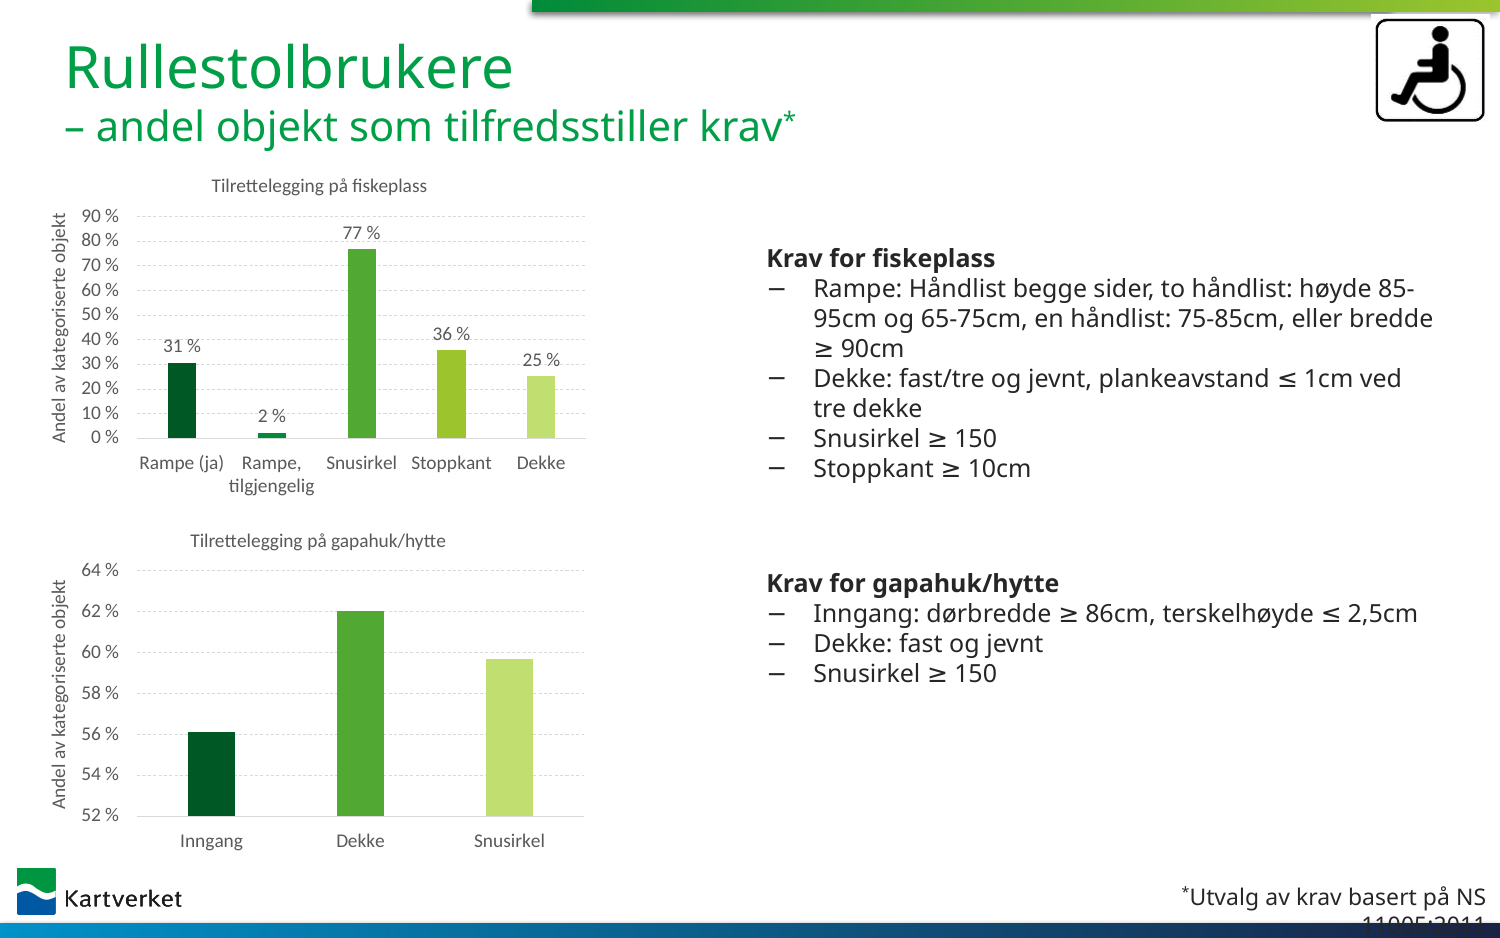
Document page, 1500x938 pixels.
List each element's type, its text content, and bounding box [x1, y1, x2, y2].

text_box Krav for fiskeplass Rampe: Håndlist begge sider, to håndlist: høyde 85-95cm og 65-75cm, en håndlist: 75-85cm, eller bredde ≥ 90cm Dekke: fast/tre og jevnt, plankeavstand ≤ 1cm ved tre dekke Snusirkel ≥ 150 Stoppkant ≥ 10cm [751, 235, 1452, 490]
text_box Krav for gapahuk/hytte Inngang: dørbredde ≥ 86cm, terskelhøyde ≤ 2,5cm Dekke: fast og jevnt Snusirkel ≥ 150 [751, 560, 1452, 695]
picture [1371, 13, 1491, 127]
text_box *Utvalg av krav basert på NS 11005:2011 [1068, 873, 1500, 938]
picture [41, 520, 596, 859]
picture [41, 166, 598, 505]
text_box Rullestolbrukere – andel objekt som tilfredsstiller krav* [49, 29, 1431, 158]
